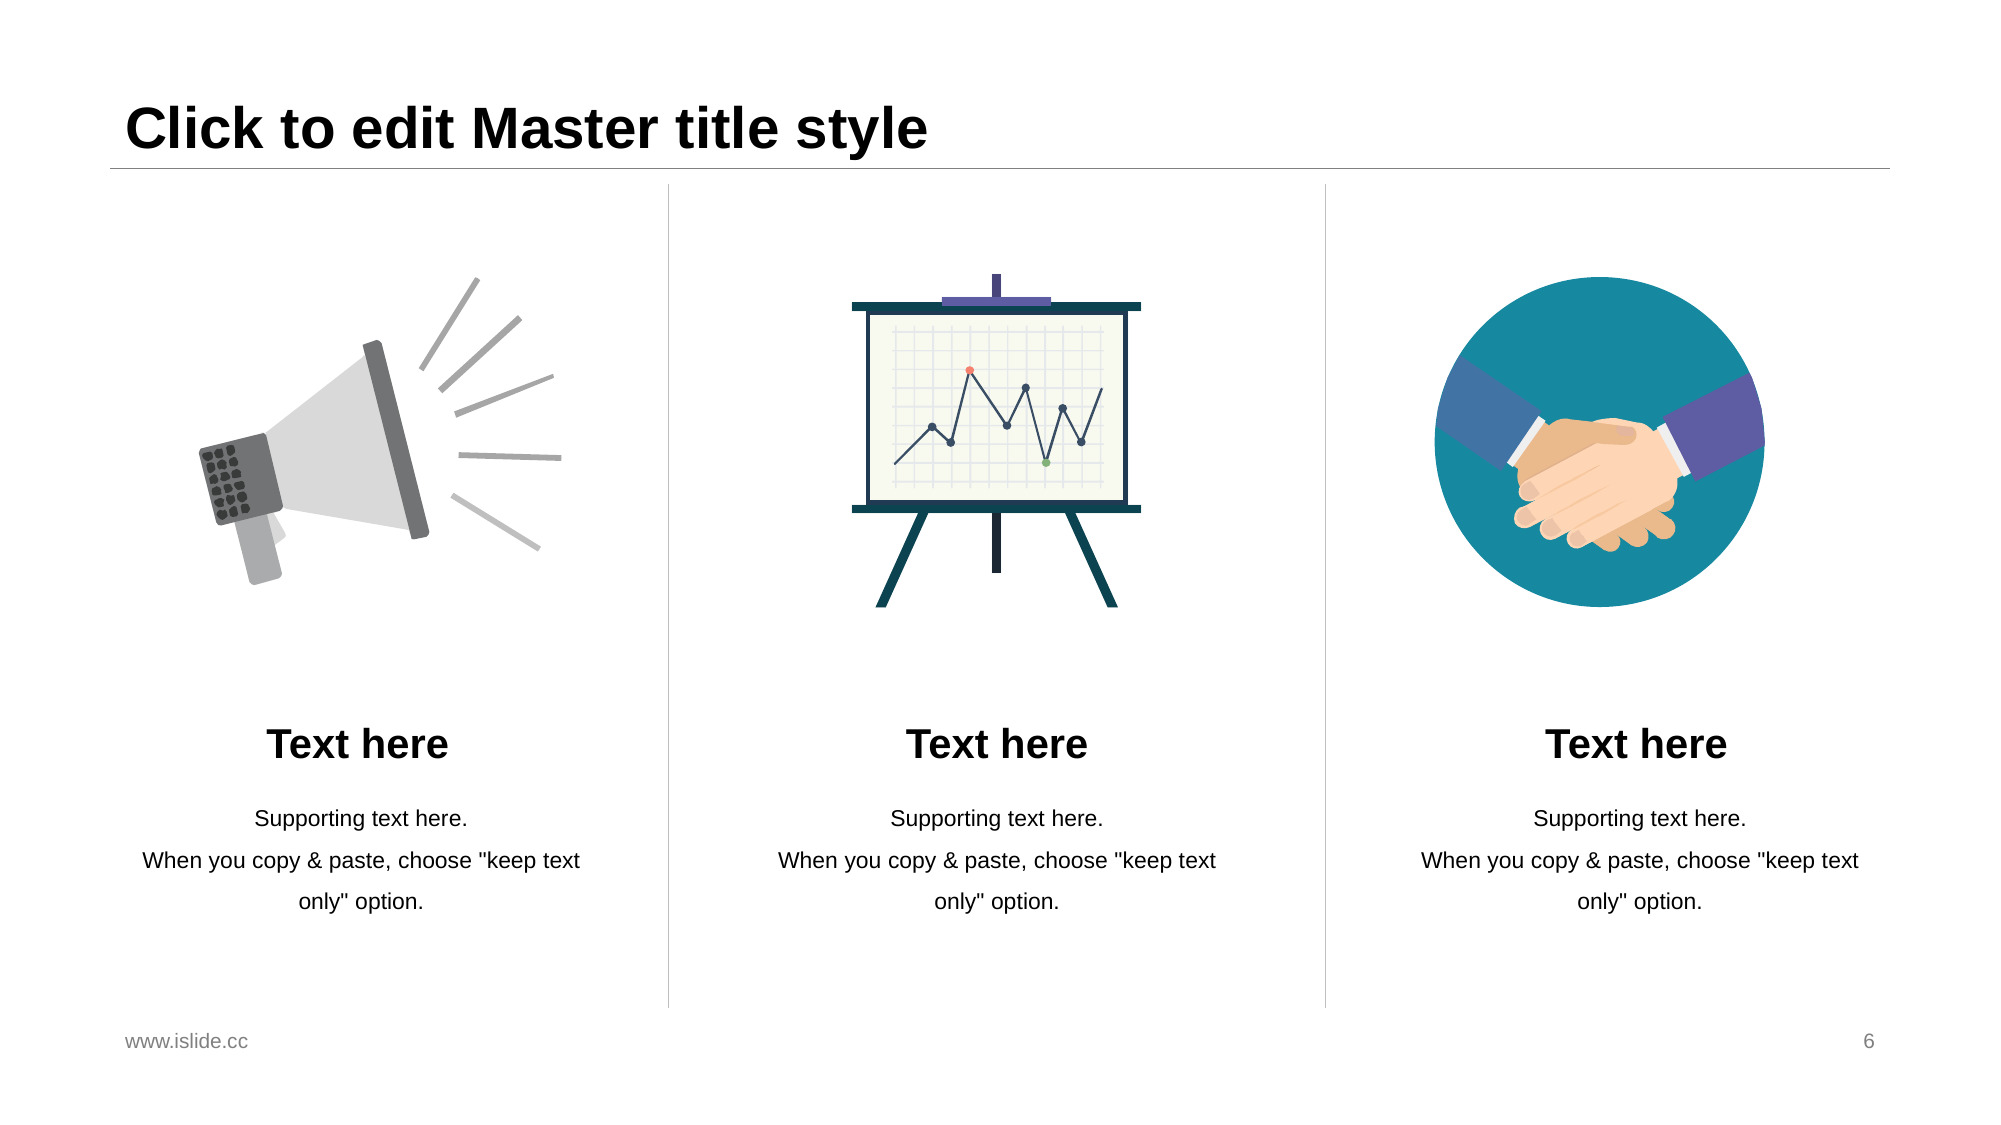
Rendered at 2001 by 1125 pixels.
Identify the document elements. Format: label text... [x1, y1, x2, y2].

slide_number 6 [1412, 1023, 1890, 1058]
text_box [105, 184, 1890, 1008]
footer www.islide.cc [109, 1023, 790, 1058]
title Click to edit Master title style [109, 0, 1890, 169]
